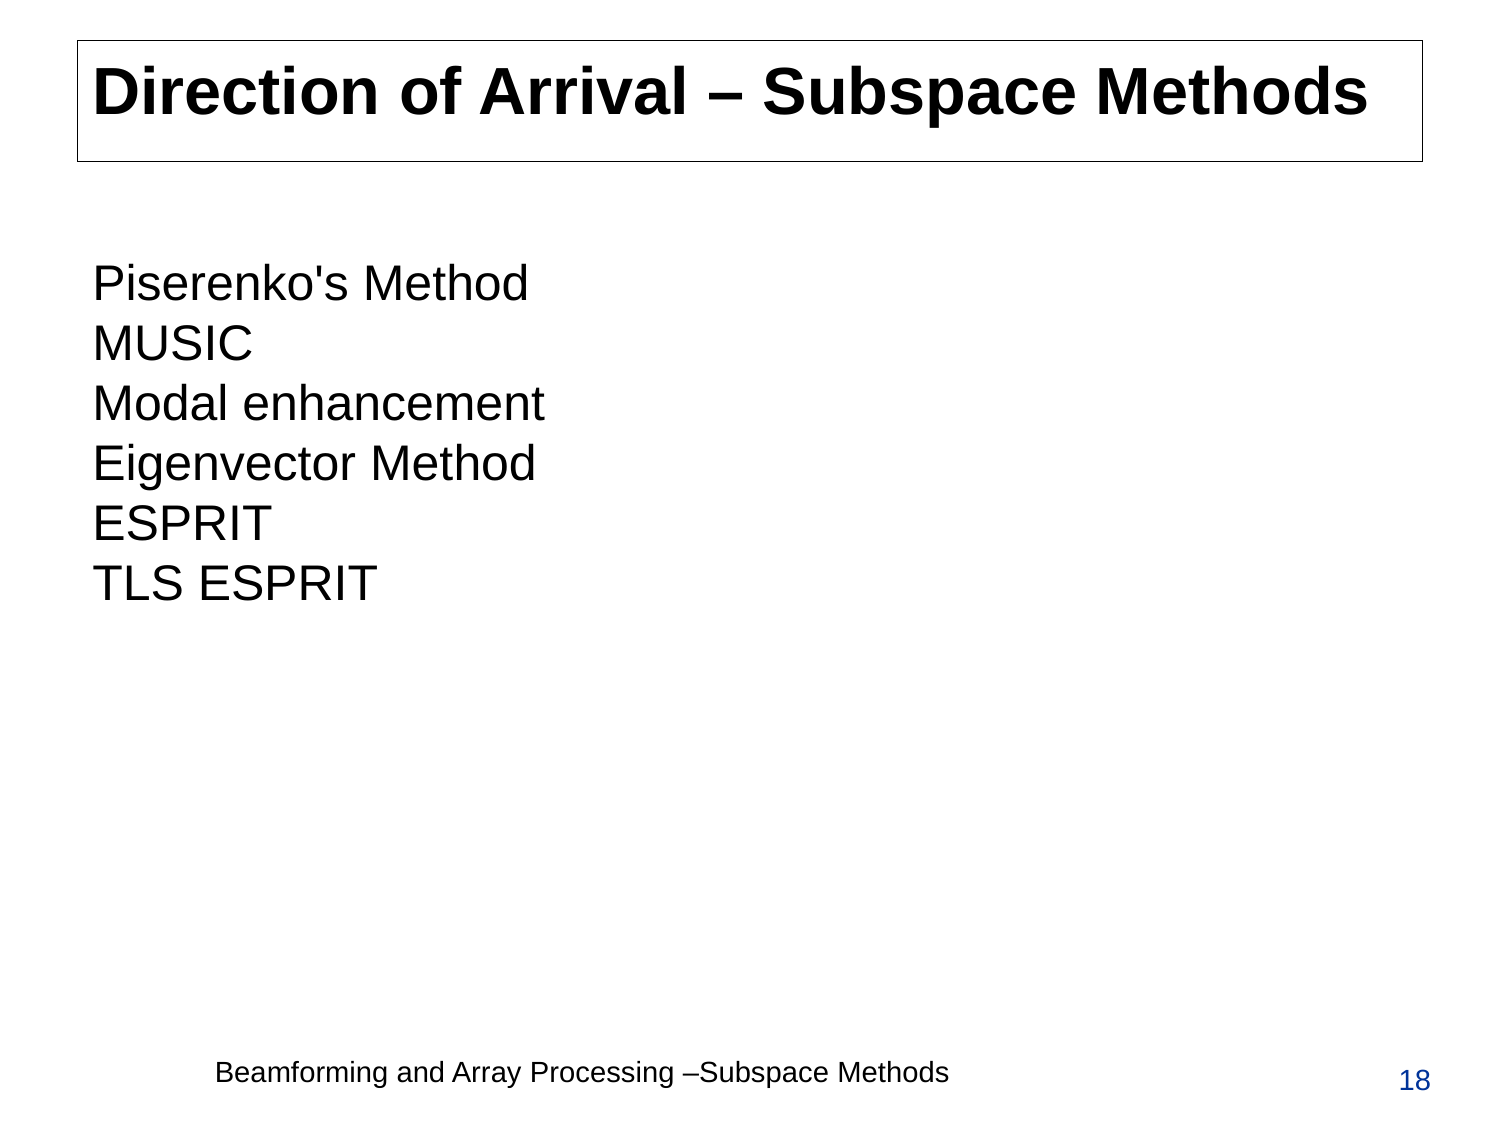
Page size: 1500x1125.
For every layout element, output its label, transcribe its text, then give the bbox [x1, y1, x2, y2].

title Direction of Arrival – Subspace Methods [77, 40, 1423, 162]
slide_number 18 [1207, 1055, 1447, 1102]
text_box Piserenko's Method MUSIC Modal enhancement Eigenvector Method ESPRIT TLS ESPRIT [77, 243, 561, 619]
